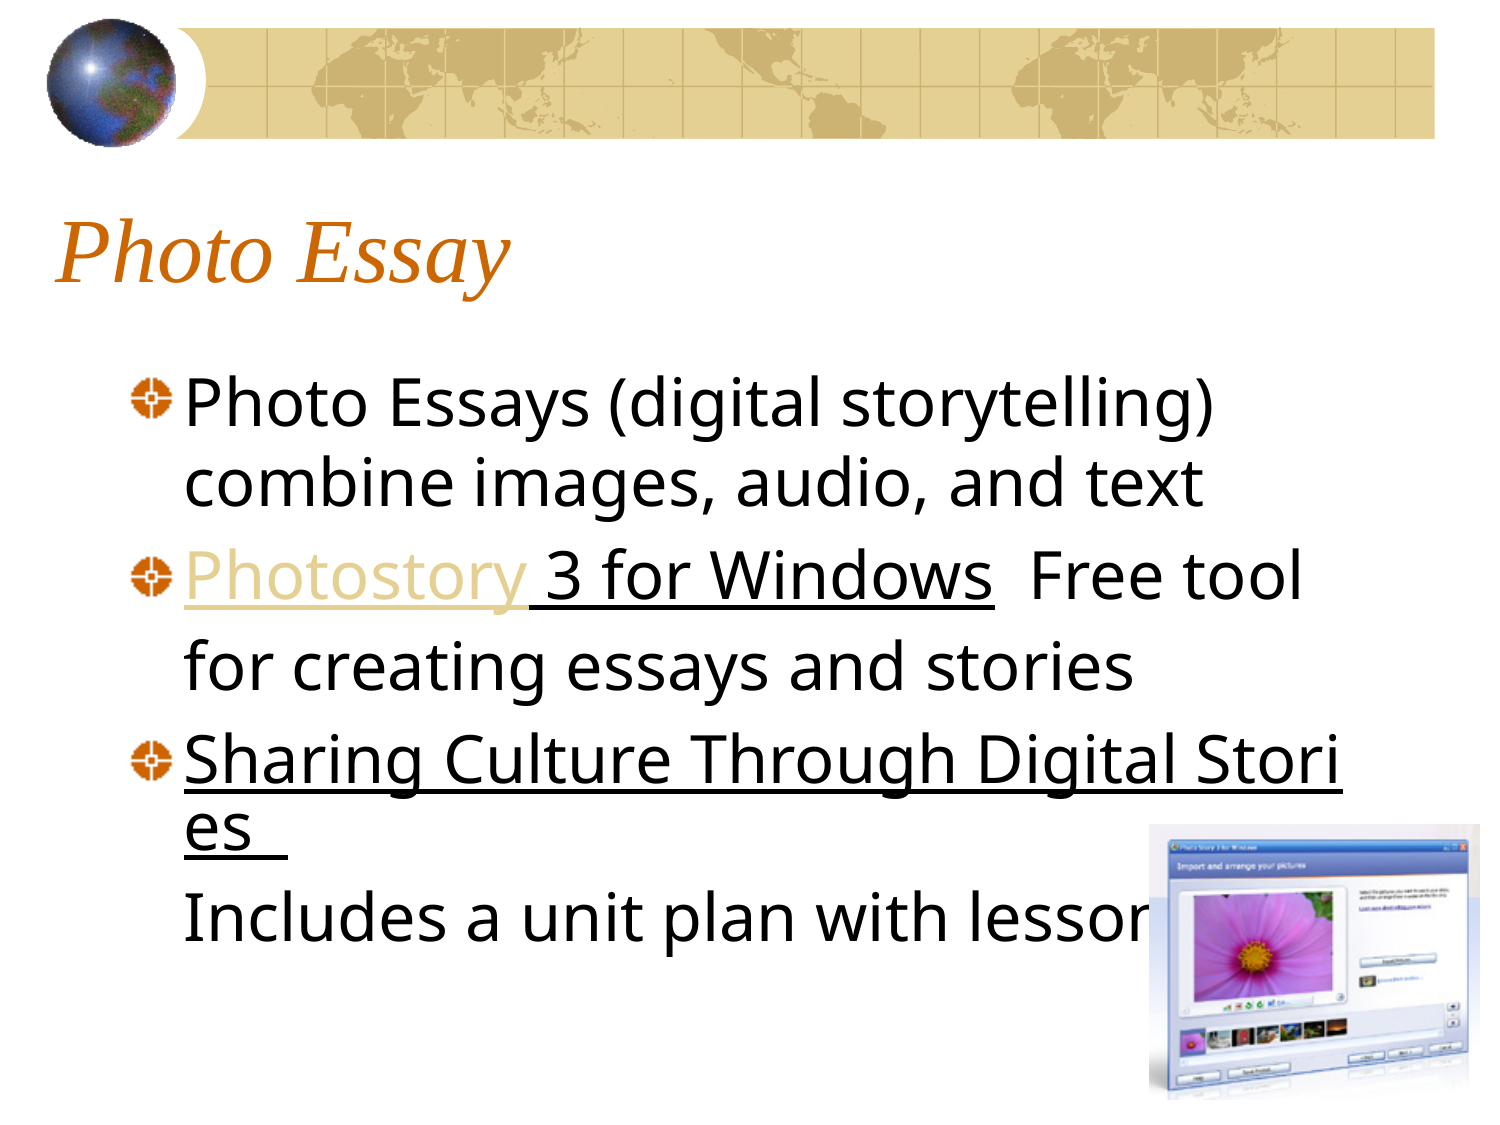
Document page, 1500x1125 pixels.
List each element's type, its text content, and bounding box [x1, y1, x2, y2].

picture [127, 555, 175, 602]
picture [1149, 824, 1480, 1101]
title Photo Essay [40, 152, 1316, 341]
list Photo Essays (digital storytelling) combine images, audio, and text Photostory 3 for Windows Free tool for creating essays and stories Sharing Culture Through Digital Stories Includes a unit plan with lessons [112, 352, 1388, 1028]
picture [127, 376, 175, 424]
picture [127, 739, 175, 786]
picture [42, 14, 190, 151]
